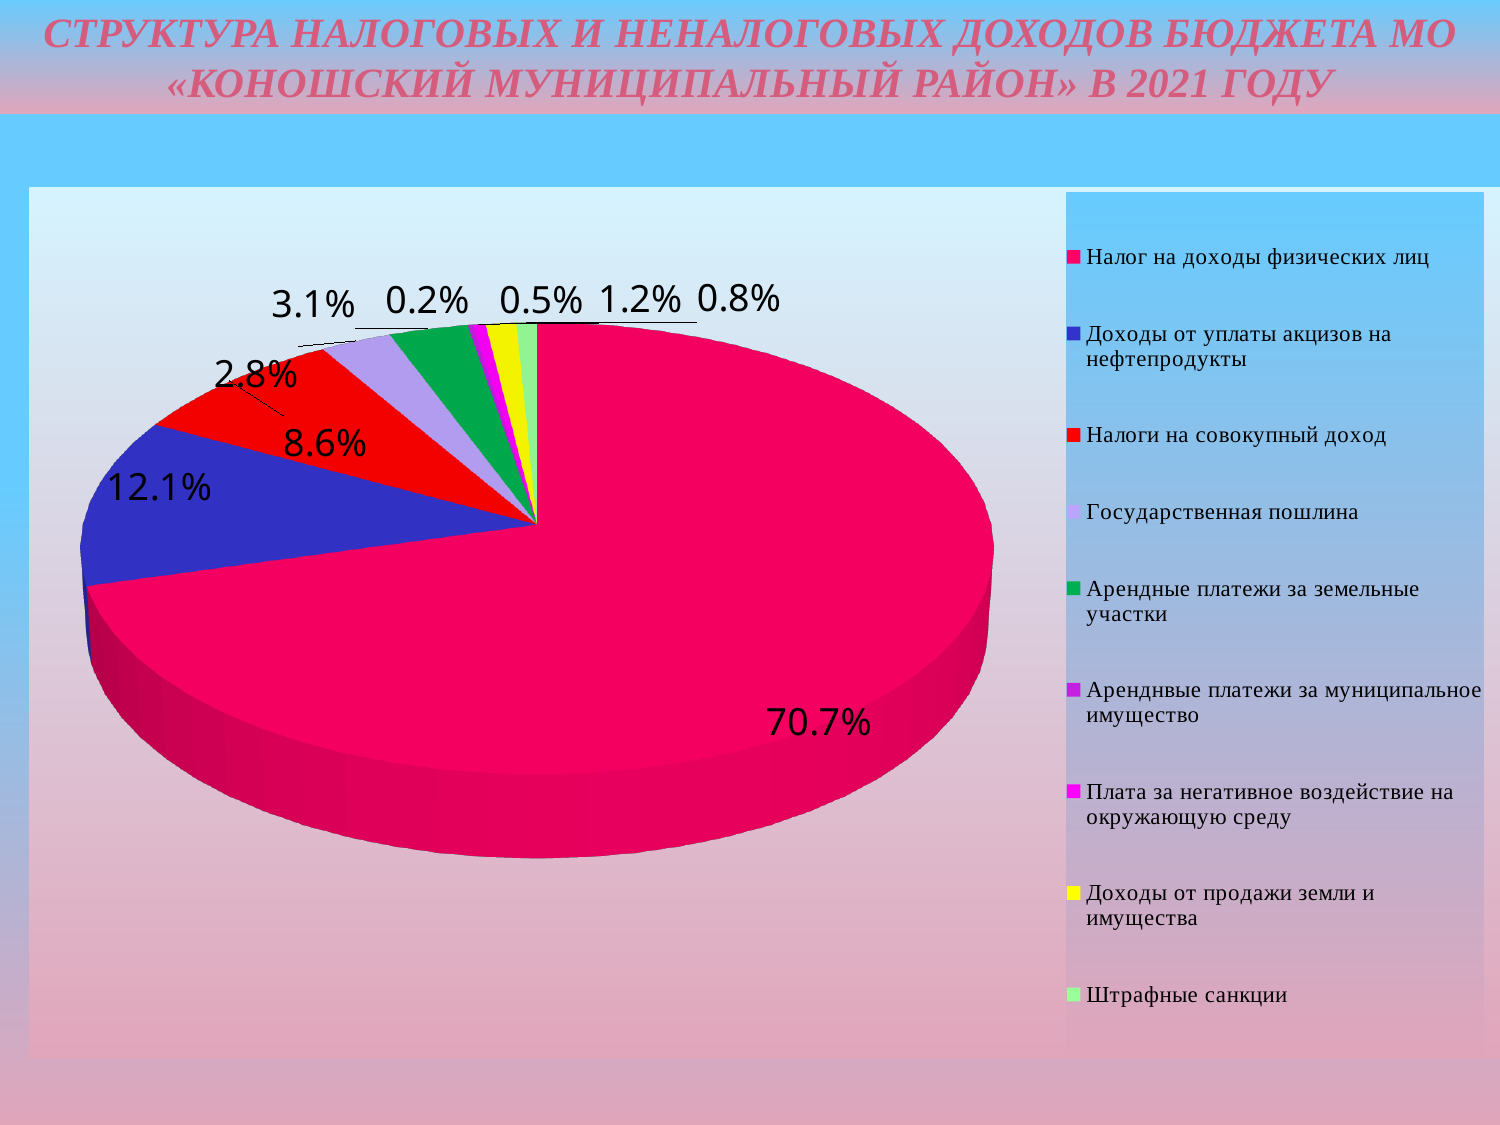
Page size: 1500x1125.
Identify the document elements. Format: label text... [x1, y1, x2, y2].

chart [29, 187, 1500, 1059]
title СТРУКТУРА НАЛОГОВЫХ И НЕНАЛОГОВЫХ ДОХОДОВ БЮДЖЕТА МО «КОНОШСКИЙ МУНИЦИПАЛЬНЫЙ РАЙОН» В 2021 ГОДУ [0, 0, 1500, 114]
